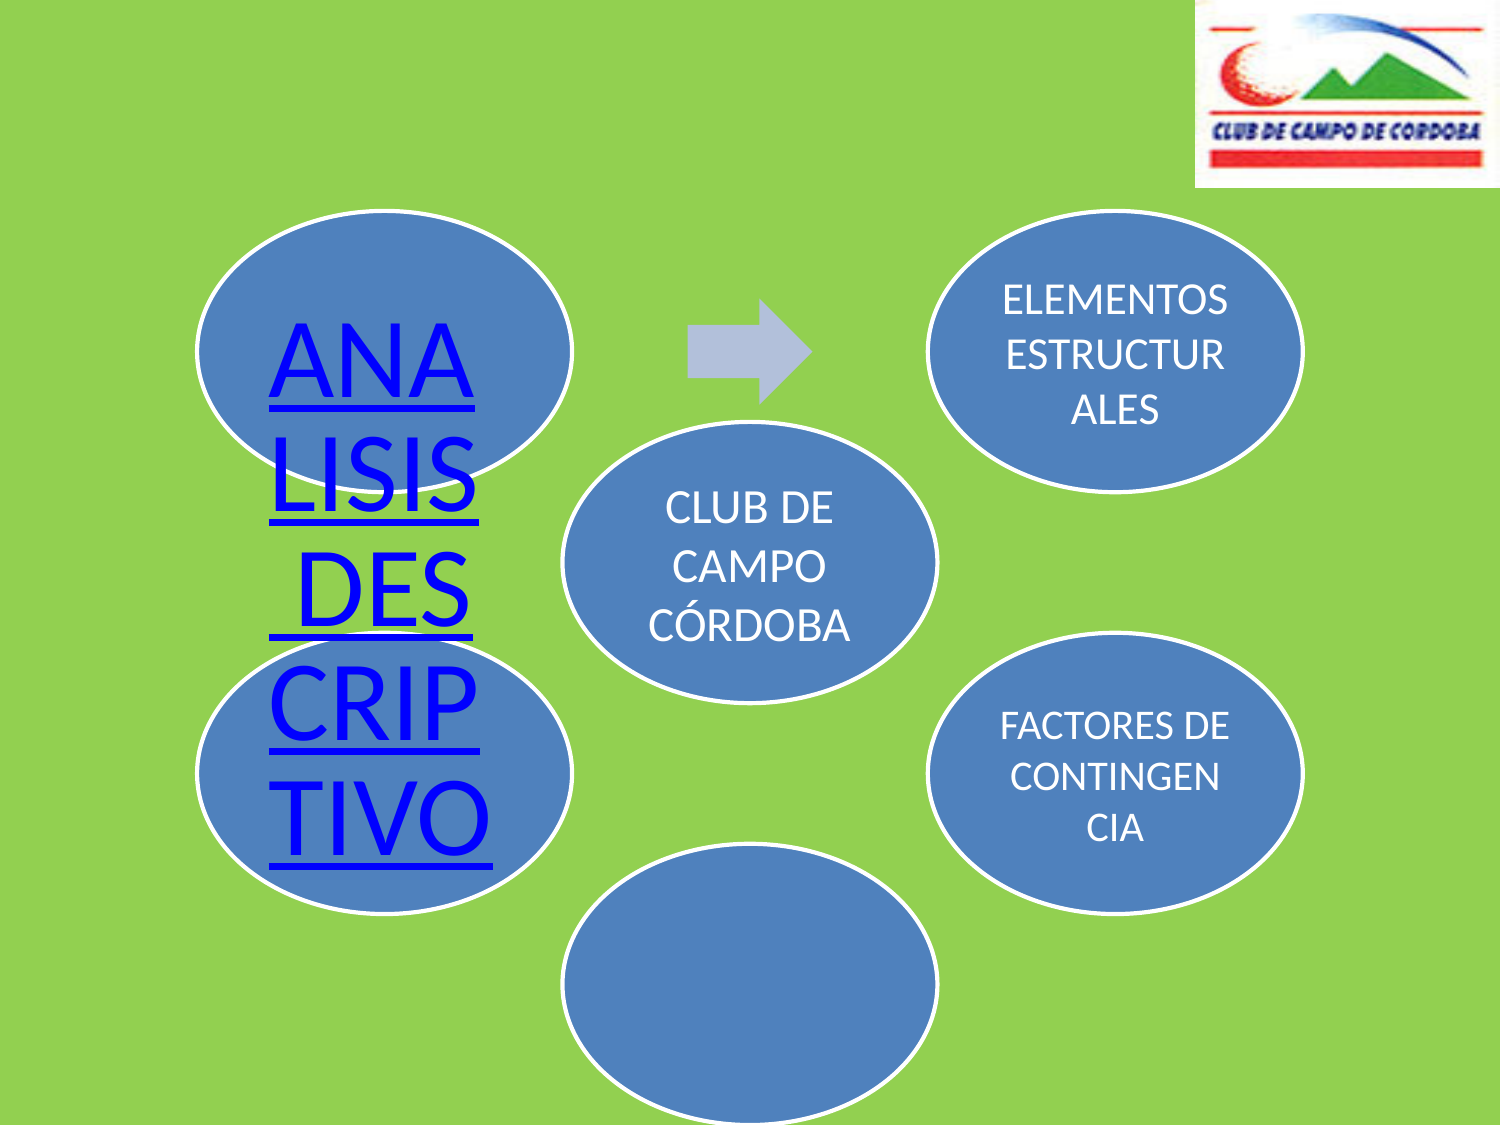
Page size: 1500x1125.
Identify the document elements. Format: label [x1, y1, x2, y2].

picture [1195, 0, 1500, 188]
text_box [0, 0, 1500, 1125]
